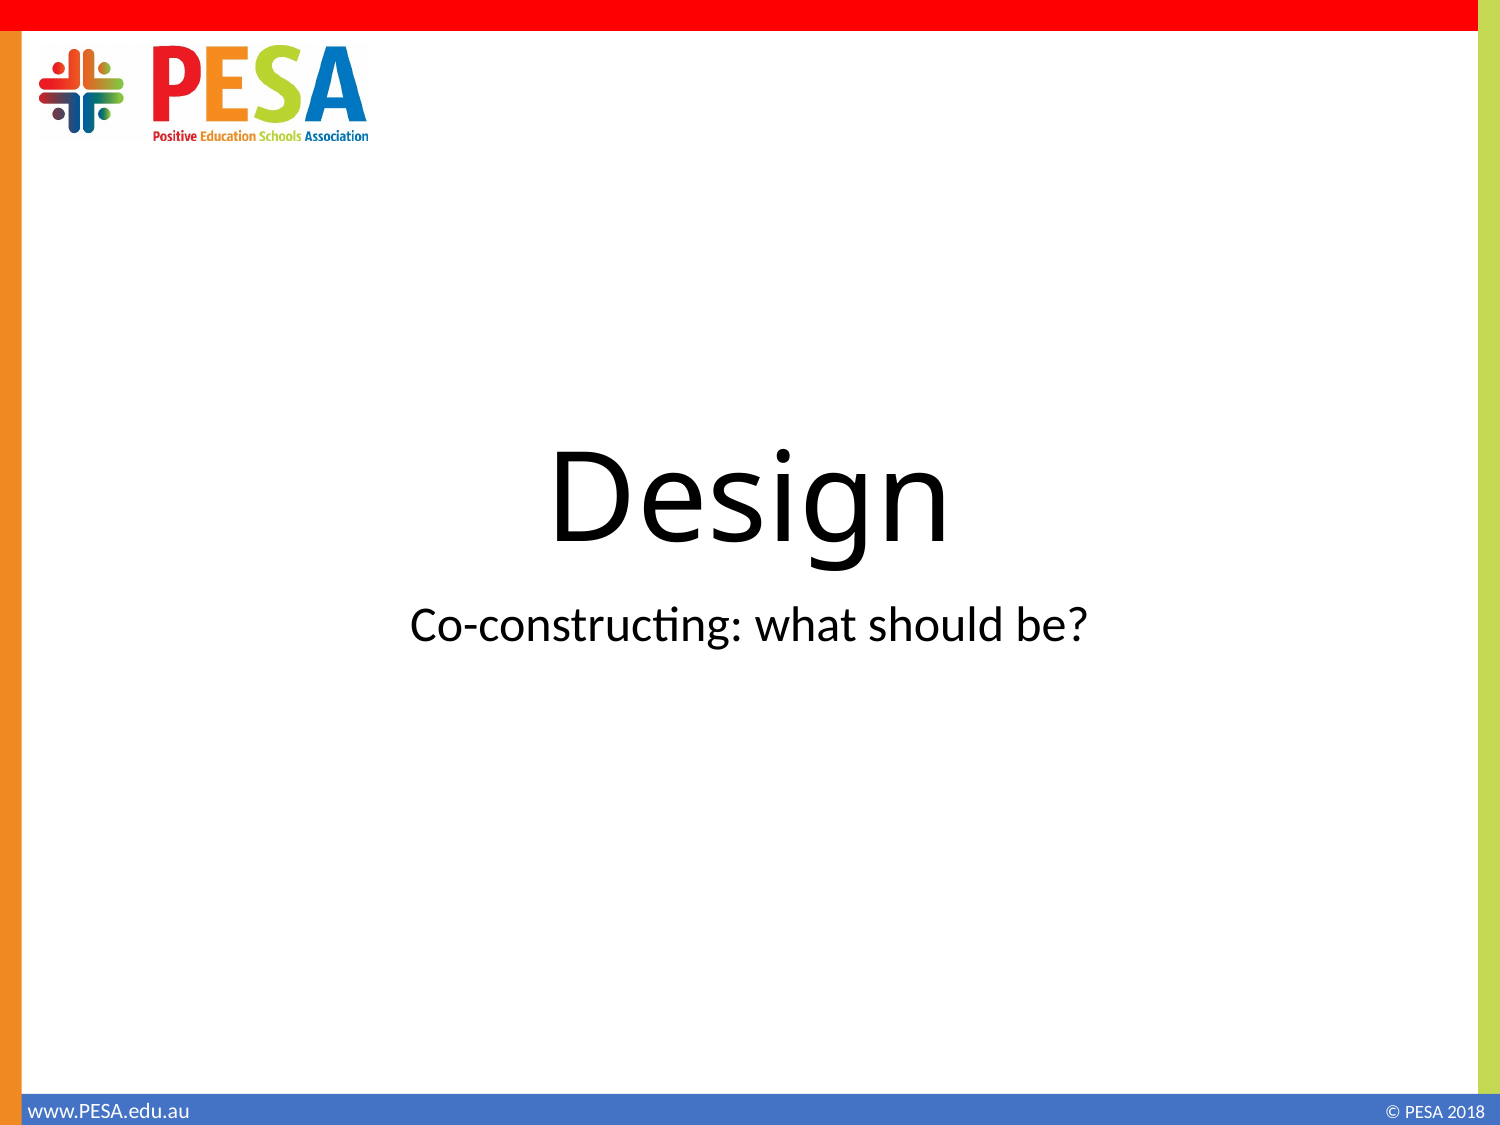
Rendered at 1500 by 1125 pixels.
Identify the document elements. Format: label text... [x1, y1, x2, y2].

text_box [0, 30, 23, 1125]
picture [39, 45, 368, 141]
subtitle Co-constructing: what should be? [187, 590, 1313, 863]
text_box [0, 0, 1477, 32]
text_box [1477, 0, 1500, 1093]
text_box www.PESA.edu.au © PESA 2018 [23, 1093, 1500, 1125]
title Design [112, 184, 1388, 576]
